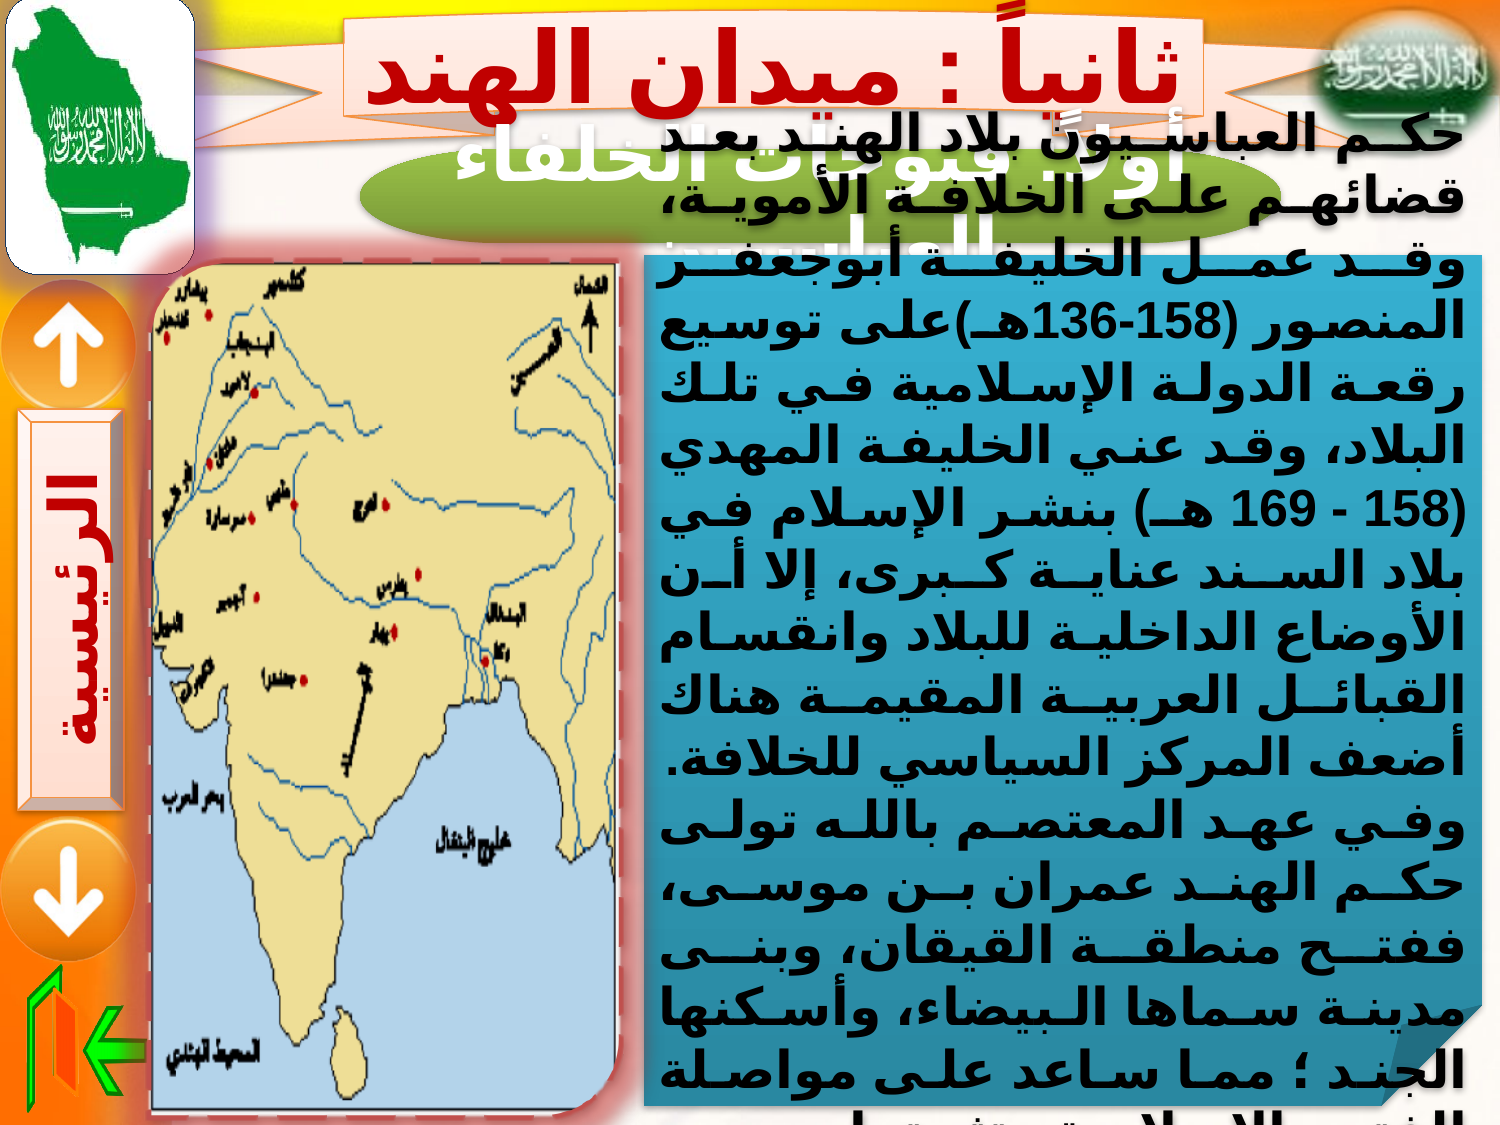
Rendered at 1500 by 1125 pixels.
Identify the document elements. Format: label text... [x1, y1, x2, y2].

text_box أولاً: فتوحات الخلفاء العباسيين [360, 148, 1282, 244]
text_box حكم العباسيون بلاد الهند بعد قضائهم على الخلافة الأموية، وقد عمل الخليفة أبوجعفر المنصور (158-136هـ)على توسيع رقعة الدولة الإسلامية في تلك البلاد، وقد عني الخليفة المهدي (158 - 169 هـ) بنشر الإسلام في بلاد السند عناية كبرى، إلا أن الأوضاع الداخلية للبلاد وانقسام القبائل العربية المقيمة هناك أضعف المركز السياسي للخلافة. وفي عهد المعتصم بالله تولى حكم الهند عمران بن موسى، ففتح منطقة القيقان، وبنى مدينة سماها البيضاء، وأسكنها الجند ؛ مما ساعد على مواصلة الفتوح الإسلامية وتثبيتها. [645, 255, 1483, 1106]
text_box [0, 276, 146, 1125]
text_box ثانياً : ميدان الهند [226, 9, 1287, 147]
picture [5, 0, 1500, 1125]
picture [218, 67, 316, 129]
